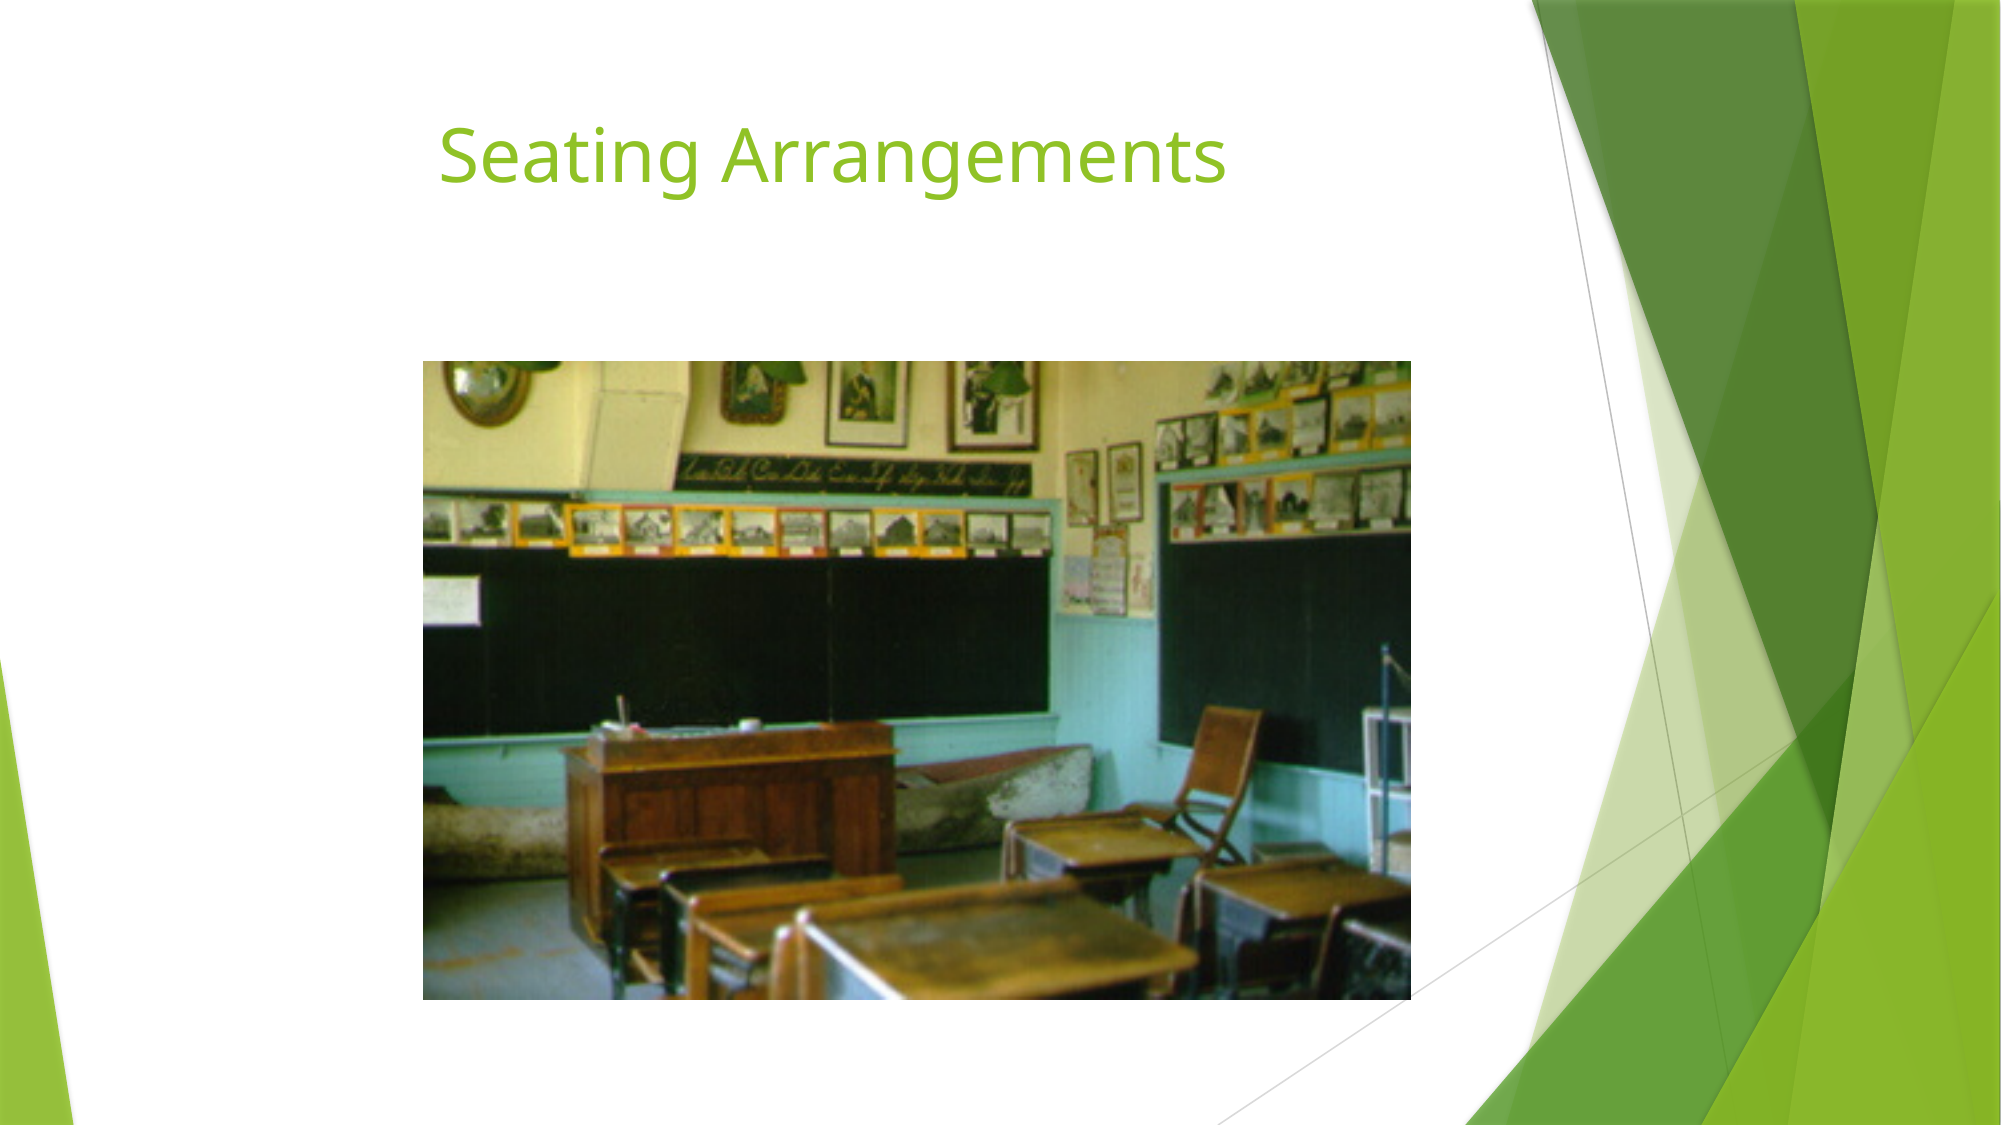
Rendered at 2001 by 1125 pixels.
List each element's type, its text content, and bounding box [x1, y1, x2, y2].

title Seating Arrangements [111, 99, 1522, 317]
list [422, 360, 1411, 1001]
